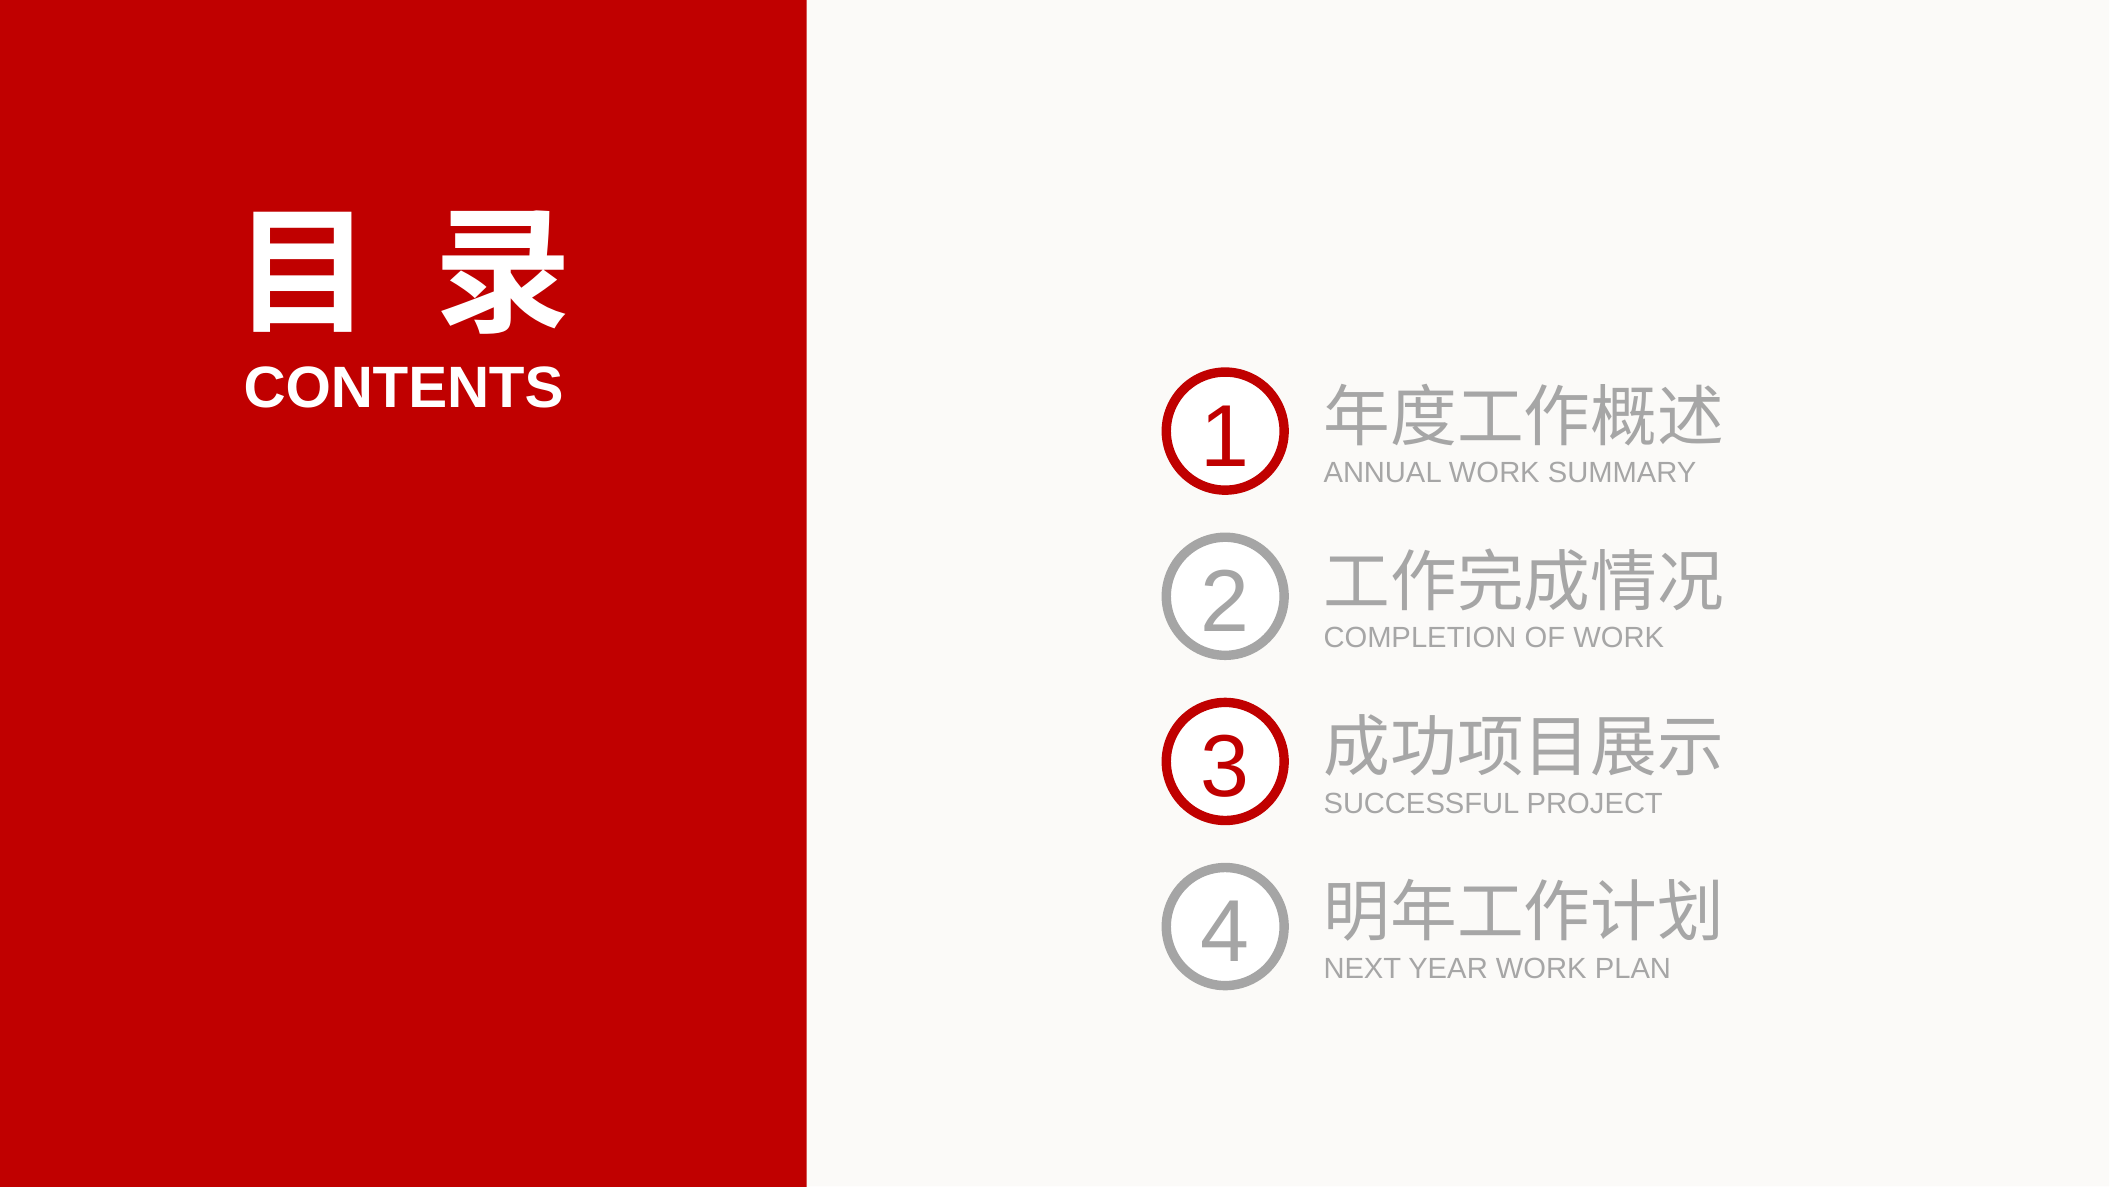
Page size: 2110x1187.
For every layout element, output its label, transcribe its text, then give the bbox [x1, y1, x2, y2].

text_box 4 [1166, 867, 1285, 986]
text_box 工作完成情况 COMPLETION OF WORK [1323, 538, 1768, 654]
text_box 1 [1166, 372, 1285, 491]
text_box 明年工作计划 NEXT YEAR WORK PLAN [1323, 869, 1768, 985]
text_box 年度工作概述 ANNUAL WORK SUMMARY [1323, 373, 1768, 489]
text_box 3 [1166, 702, 1285, 821]
text_box 2 [1166, 537, 1285, 656]
text_box CONTENTS [206, 349, 601, 420]
text_box 成功项目展示 SUCCESSFUL PROJECT [1323, 703, 1768, 819]
text_box 目 录 [204, 183, 603, 349]
text_box [0, 0, 808, 1187]
